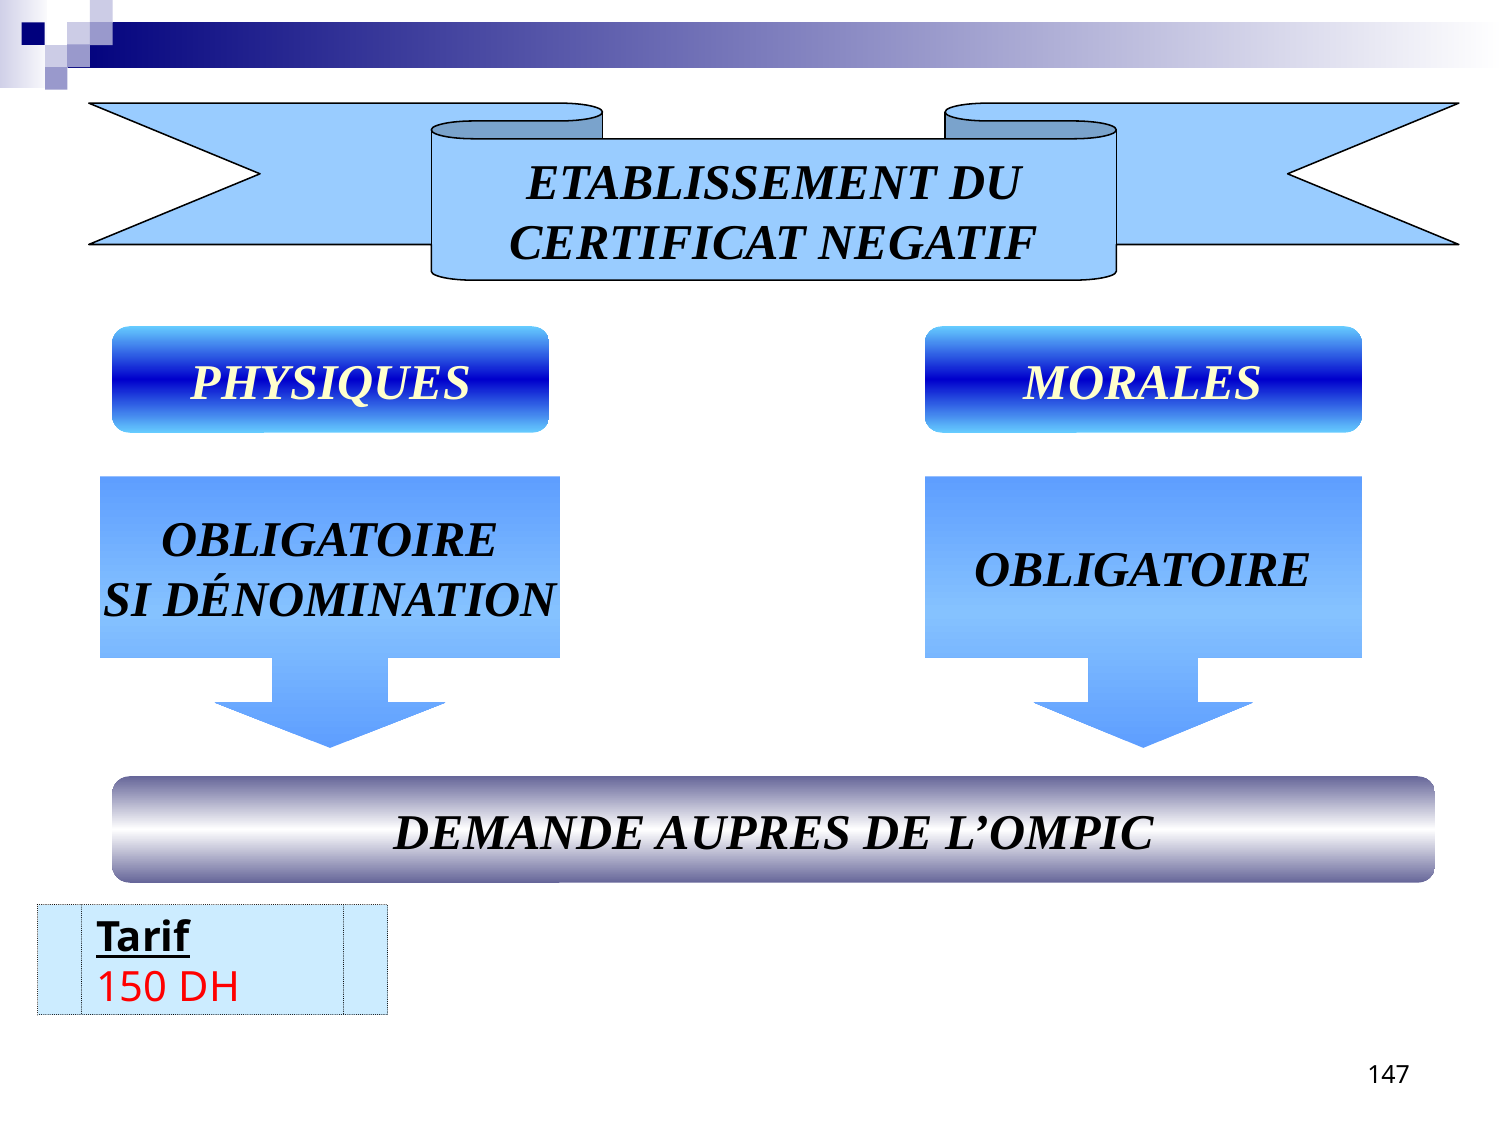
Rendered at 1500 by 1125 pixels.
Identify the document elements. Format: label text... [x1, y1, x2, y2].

text_box OBLIGATOIRE [924, 476, 1362, 748]
text_box ETABLISSEMENT DU CERTIFICAT NEGATIF [88, 103, 1459, 281]
text_box DEMANDE AUPRES DE L’OMPIC [112, 776, 1436, 883]
text_box OBLIGATOIRE SI DÉNOMINATION [99, 476, 561, 748]
text_box MORALES [924, 326, 1362, 433]
text_box PHYSIQUES [112, 326, 550, 433]
slide_number 147 [1074, 1025, 1425, 1100]
text_box Tarif 150 DH [37, 904, 388, 1015]
